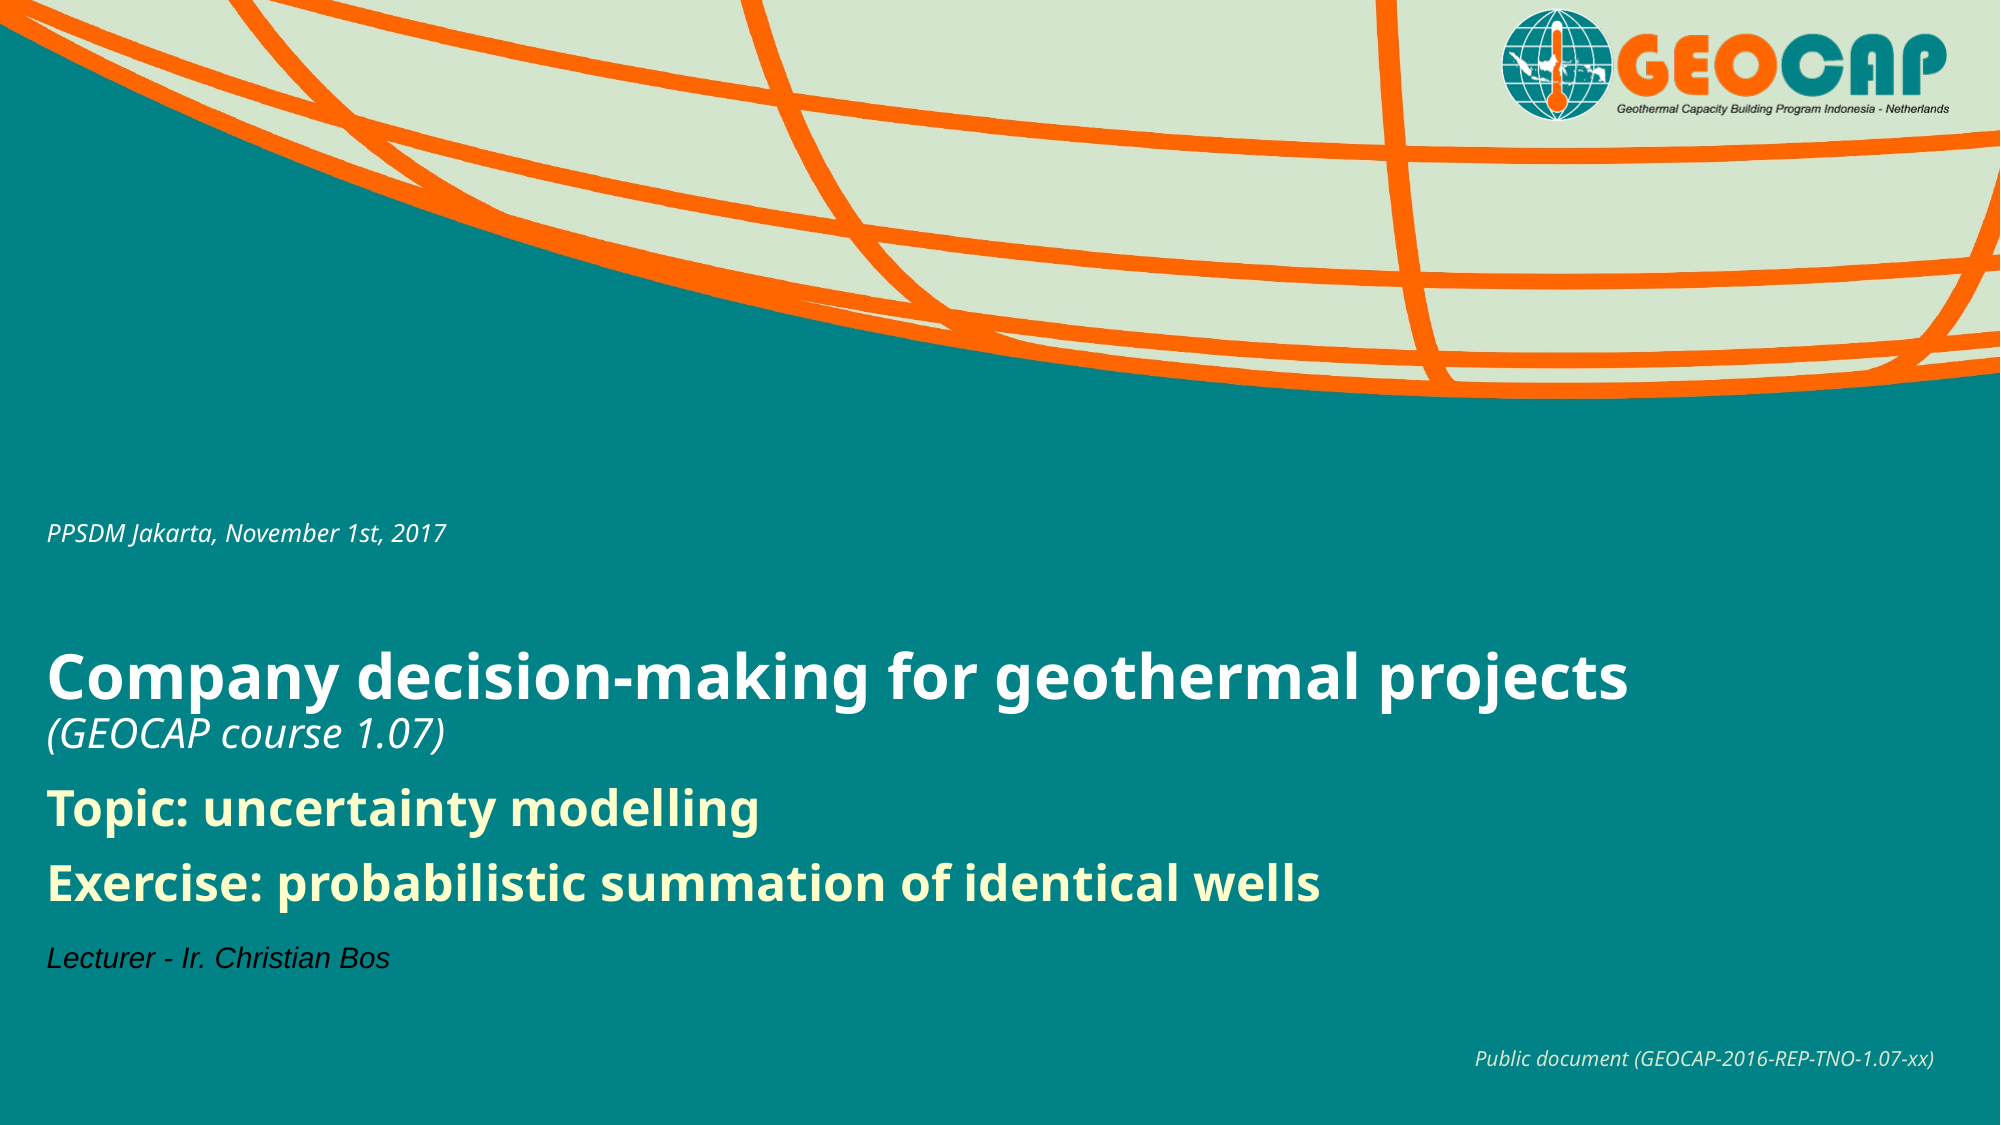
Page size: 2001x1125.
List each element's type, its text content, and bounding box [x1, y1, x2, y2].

list PPSDM Jakarta, November 1st, 2017 [31, 513, 1326, 571]
picture [0, 0, 2000, 1125]
list Topic: uncertainty modelling Exercise: probabilistic summation of identical wells [31, 776, 1627, 921]
subtitle Lecturer - Ir. Christian Bos [31, 935, 1326, 983]
title Company decision-making for geothermal projects (GEOCAP course 1.07) [31, 637, 1688, 803]
list Public document (GEOCAP-2016-REP-TNO-1.07-xx) [818, 1041, 1949, 1099]
